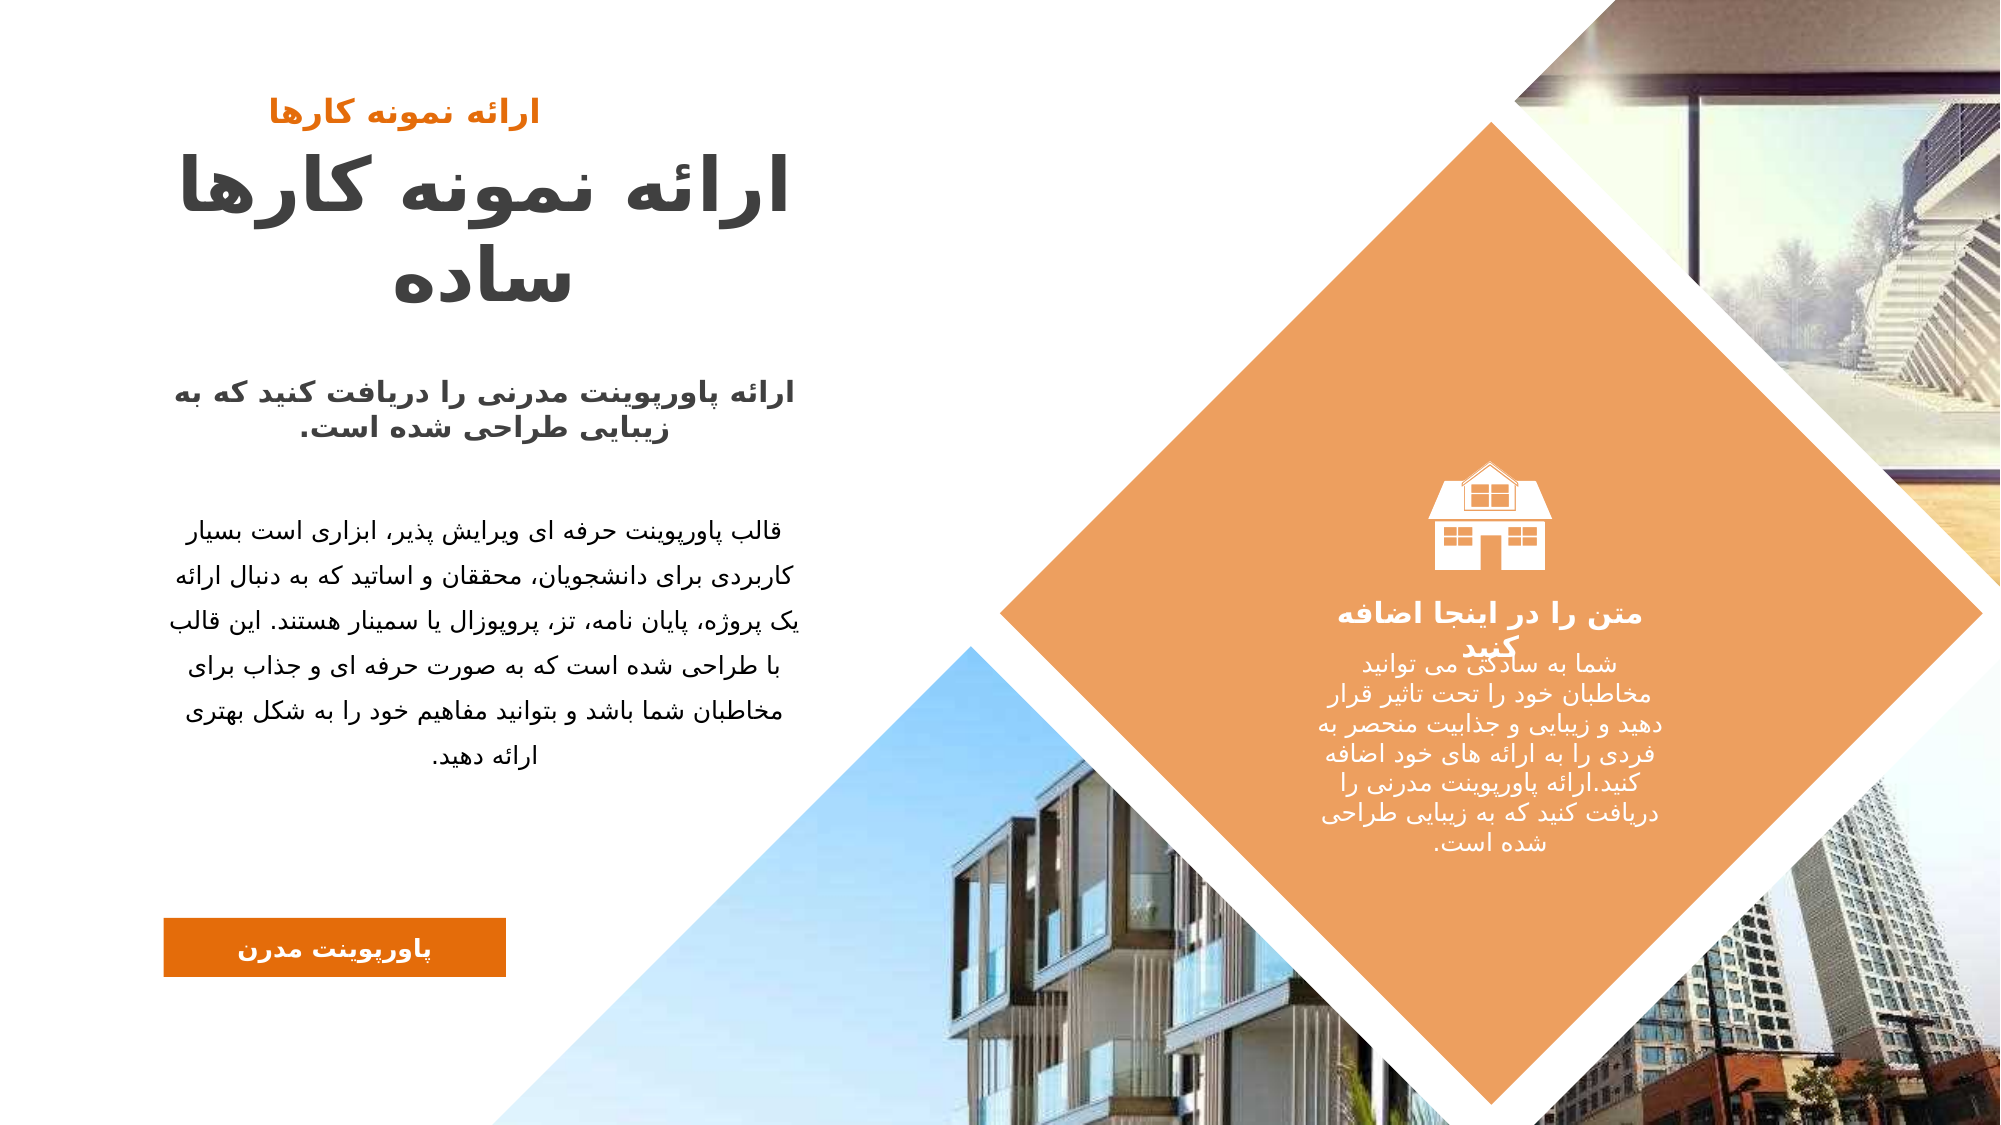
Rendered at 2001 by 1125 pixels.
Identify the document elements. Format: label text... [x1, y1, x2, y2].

text_box ارائه نمونه کارها ساده [144, 128, 826, 366]
text_box ارائه نمونه کارها [150, 77, 659, 143]
text_box پاورپوینت مدرن [163, 917, 492, 977]
text_box قالب پاورپوینت حرفه ای ویرایش پذیر، ابزاری است بسیار کاربردی برای دانشجویان، محققان و اساتید که به دنبال ارائه یک پروژه، پایان نامه، تز، پروپوزال یا سمینار هستند. این قالب با طراحی شده است که به صورت حرفه ای و جذاب برای مخاطبان شما باشد و بتوانید مفاهیم خود را به شکل بهتری ارائه دهید. [144, 492, 826, 777]
picture [492, 0, 2000, 1125]
text_box ارائه پاورپوینت مدرنی را دریافت کنید که به زیبایی طراحی شده است. [144, 366, 826, 452]
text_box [1299, 586, 1682, 807]
